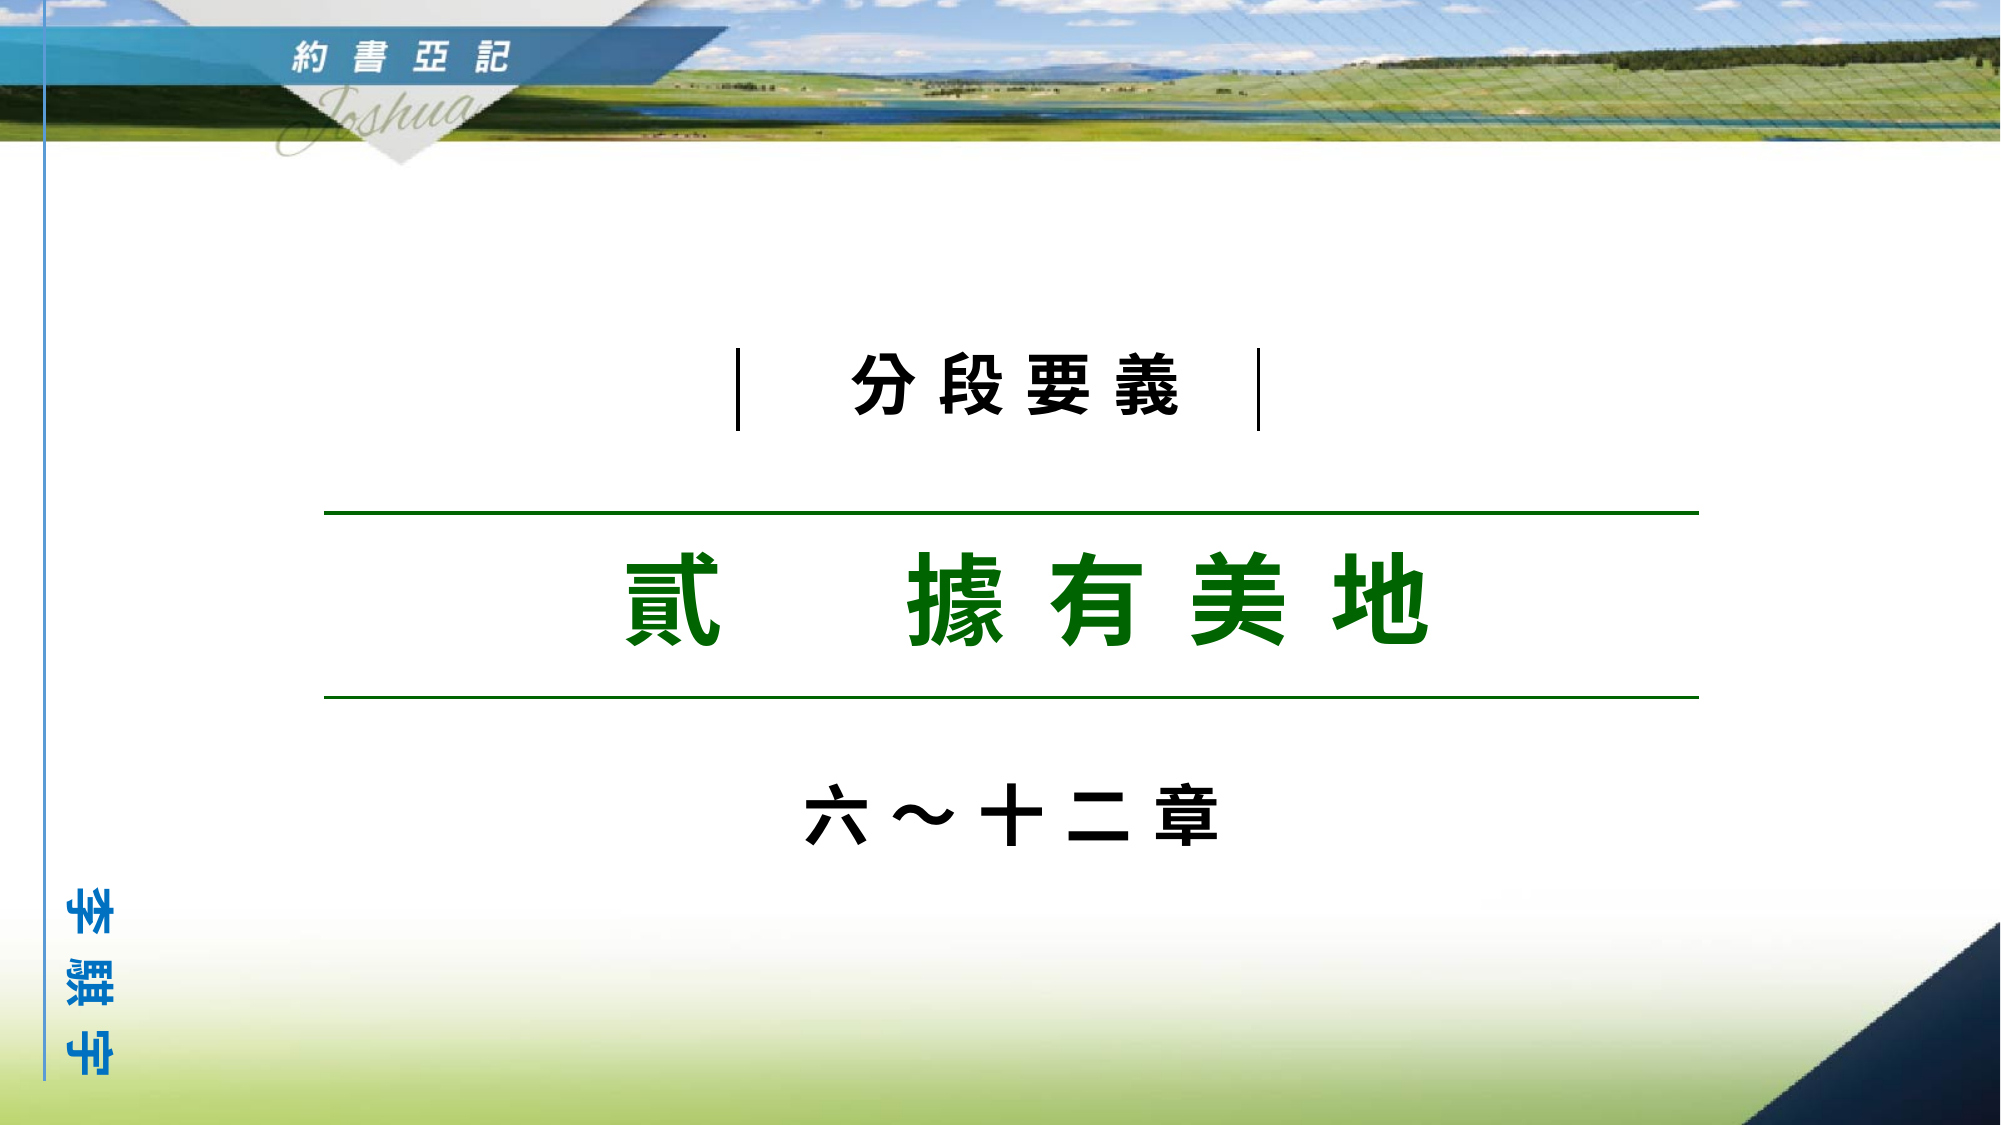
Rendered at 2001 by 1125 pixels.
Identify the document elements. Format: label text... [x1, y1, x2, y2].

text_box 李騏宇 [38, 871, 130, 1110]
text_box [323, 512, 1700, 698]
picture [0, 0, 2001, 1125]
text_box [737, 335, 1259, 432]
text_box 六～十二章 [767, 766, 1256, 862]
